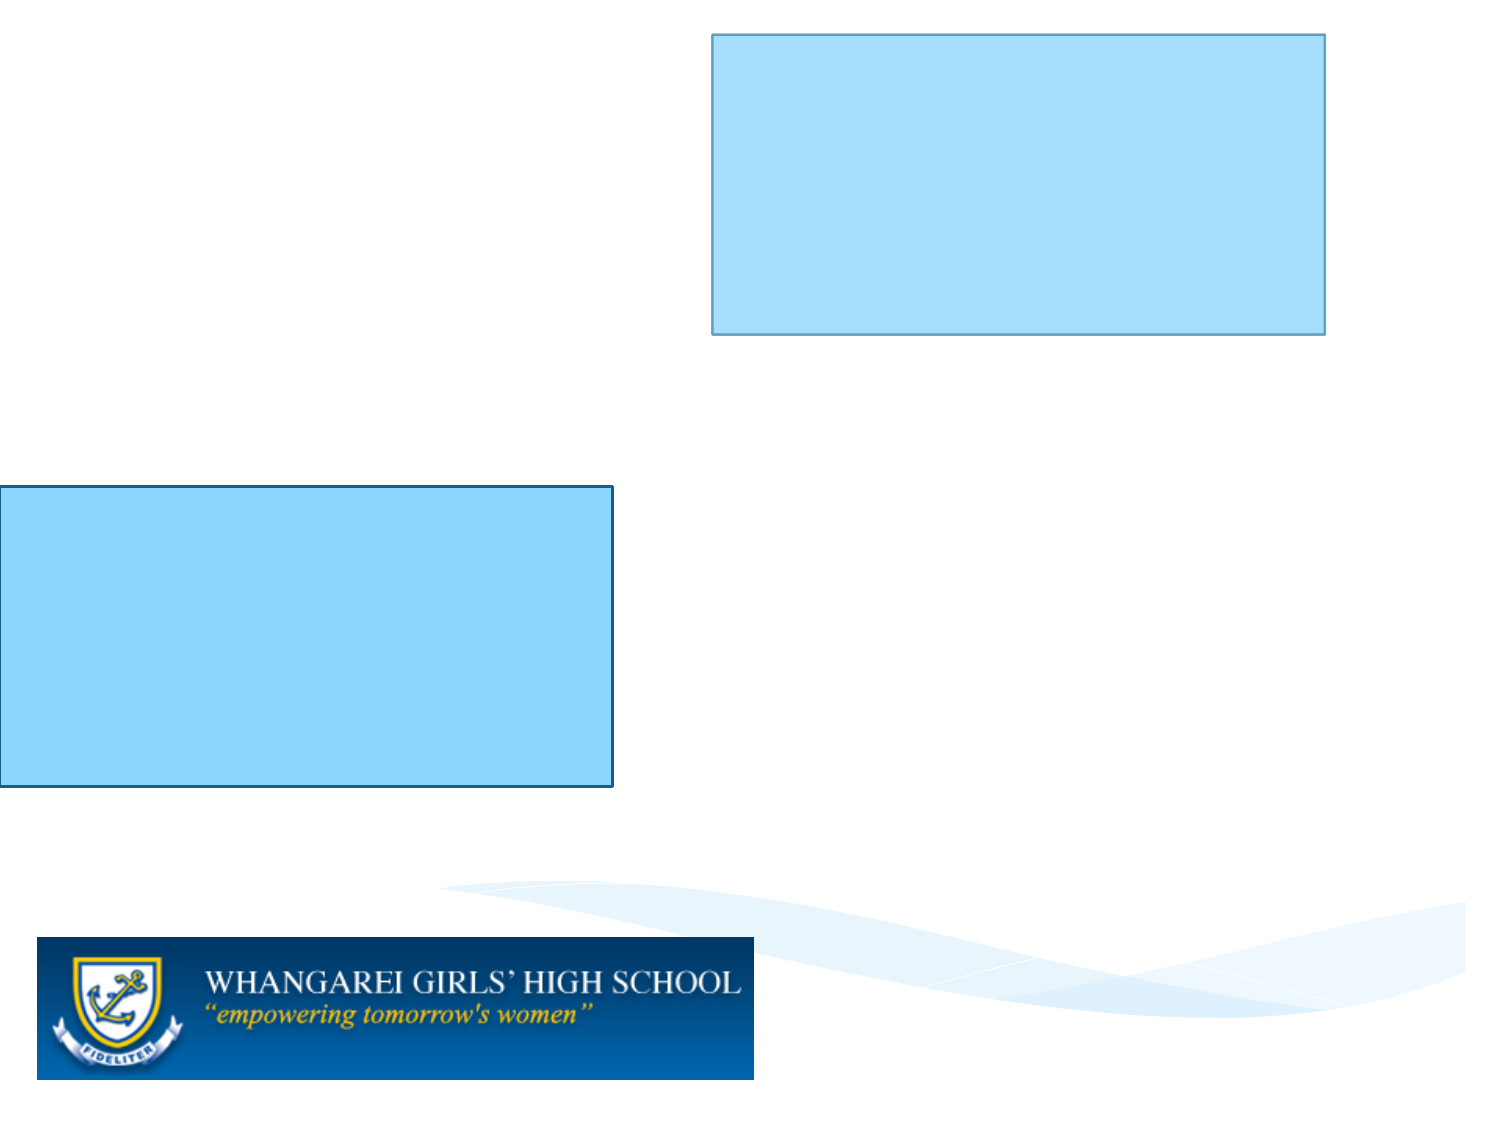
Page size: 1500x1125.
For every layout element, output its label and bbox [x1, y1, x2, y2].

text_box [0, 485, 614, 788]
text_box [711, 33, 1326, 336]
picture [37, 937, 754, 1080]
